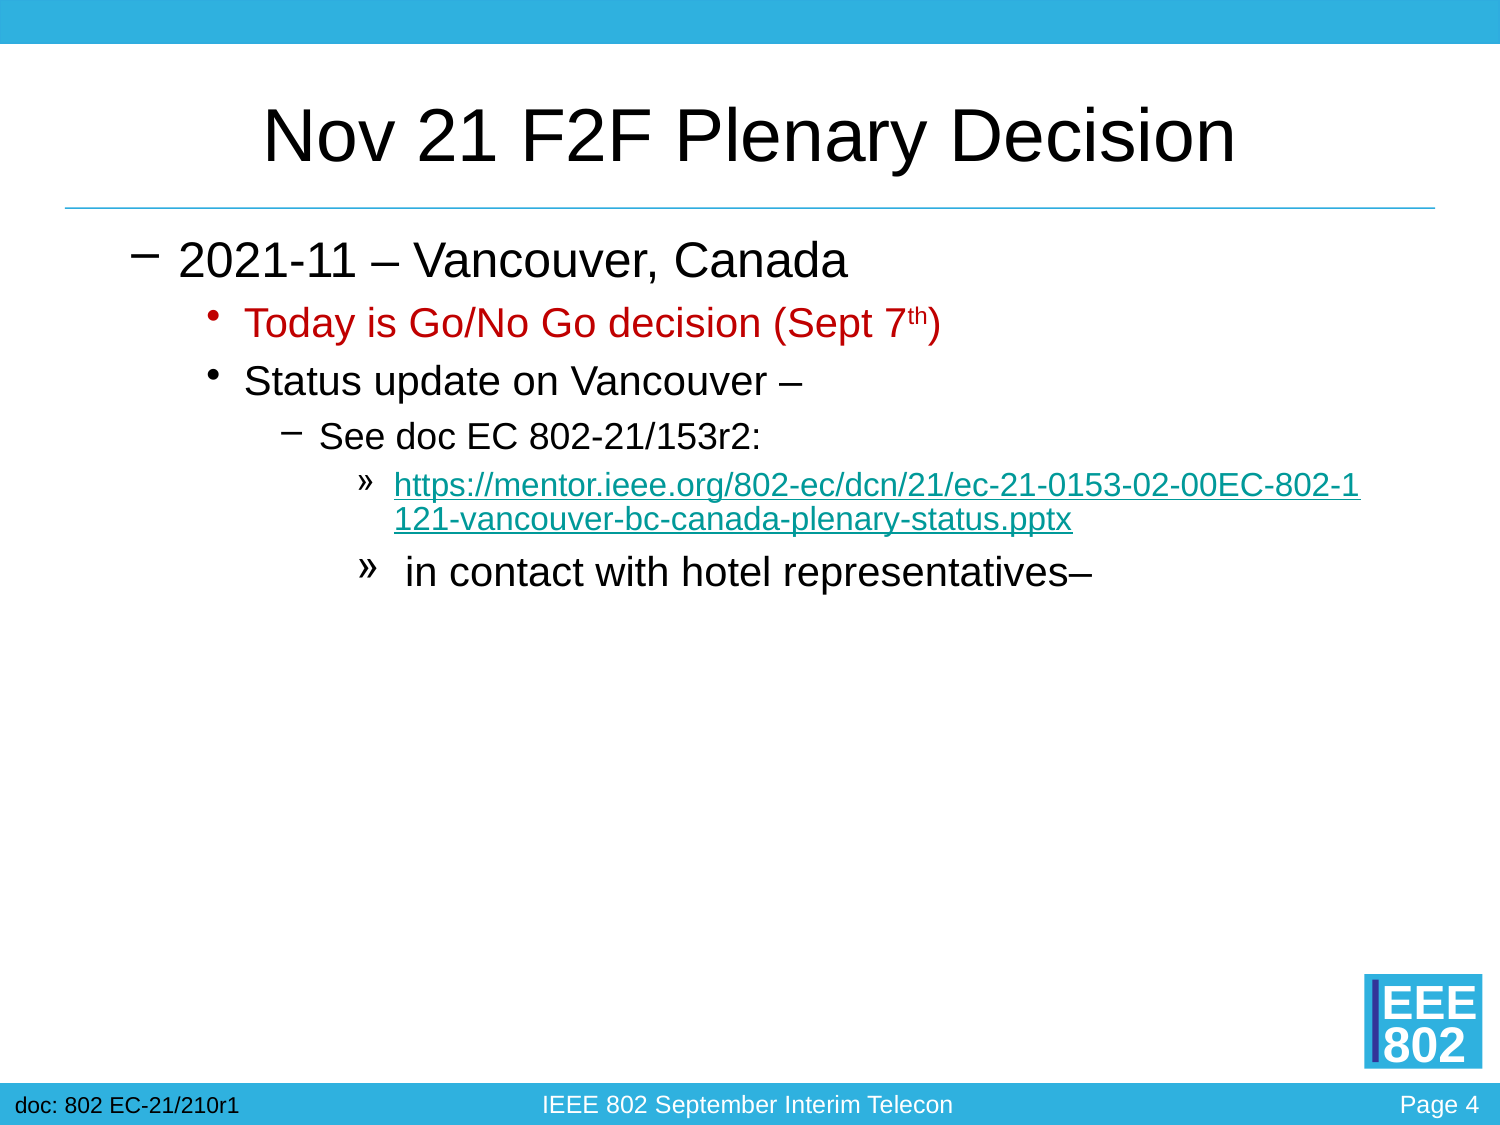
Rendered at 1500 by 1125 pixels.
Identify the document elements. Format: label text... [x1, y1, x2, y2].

list 2021-11 – Vancouver, Canada Today is Go/No Go decision (Sept 7th) Status update on Vancouver – See doc EC 802-21/153r2: https://mentor.ieee.org/802-ec/dcn/21/ec-21-0153-02-00EC-802-1121-vancouver-bc-canada-plenary-status.pptx in contact with hotel representatives– [41, 220, 1392, 1059]
title Nov 21 F2F Plenary Decision [75, 66, 1425, 197]
